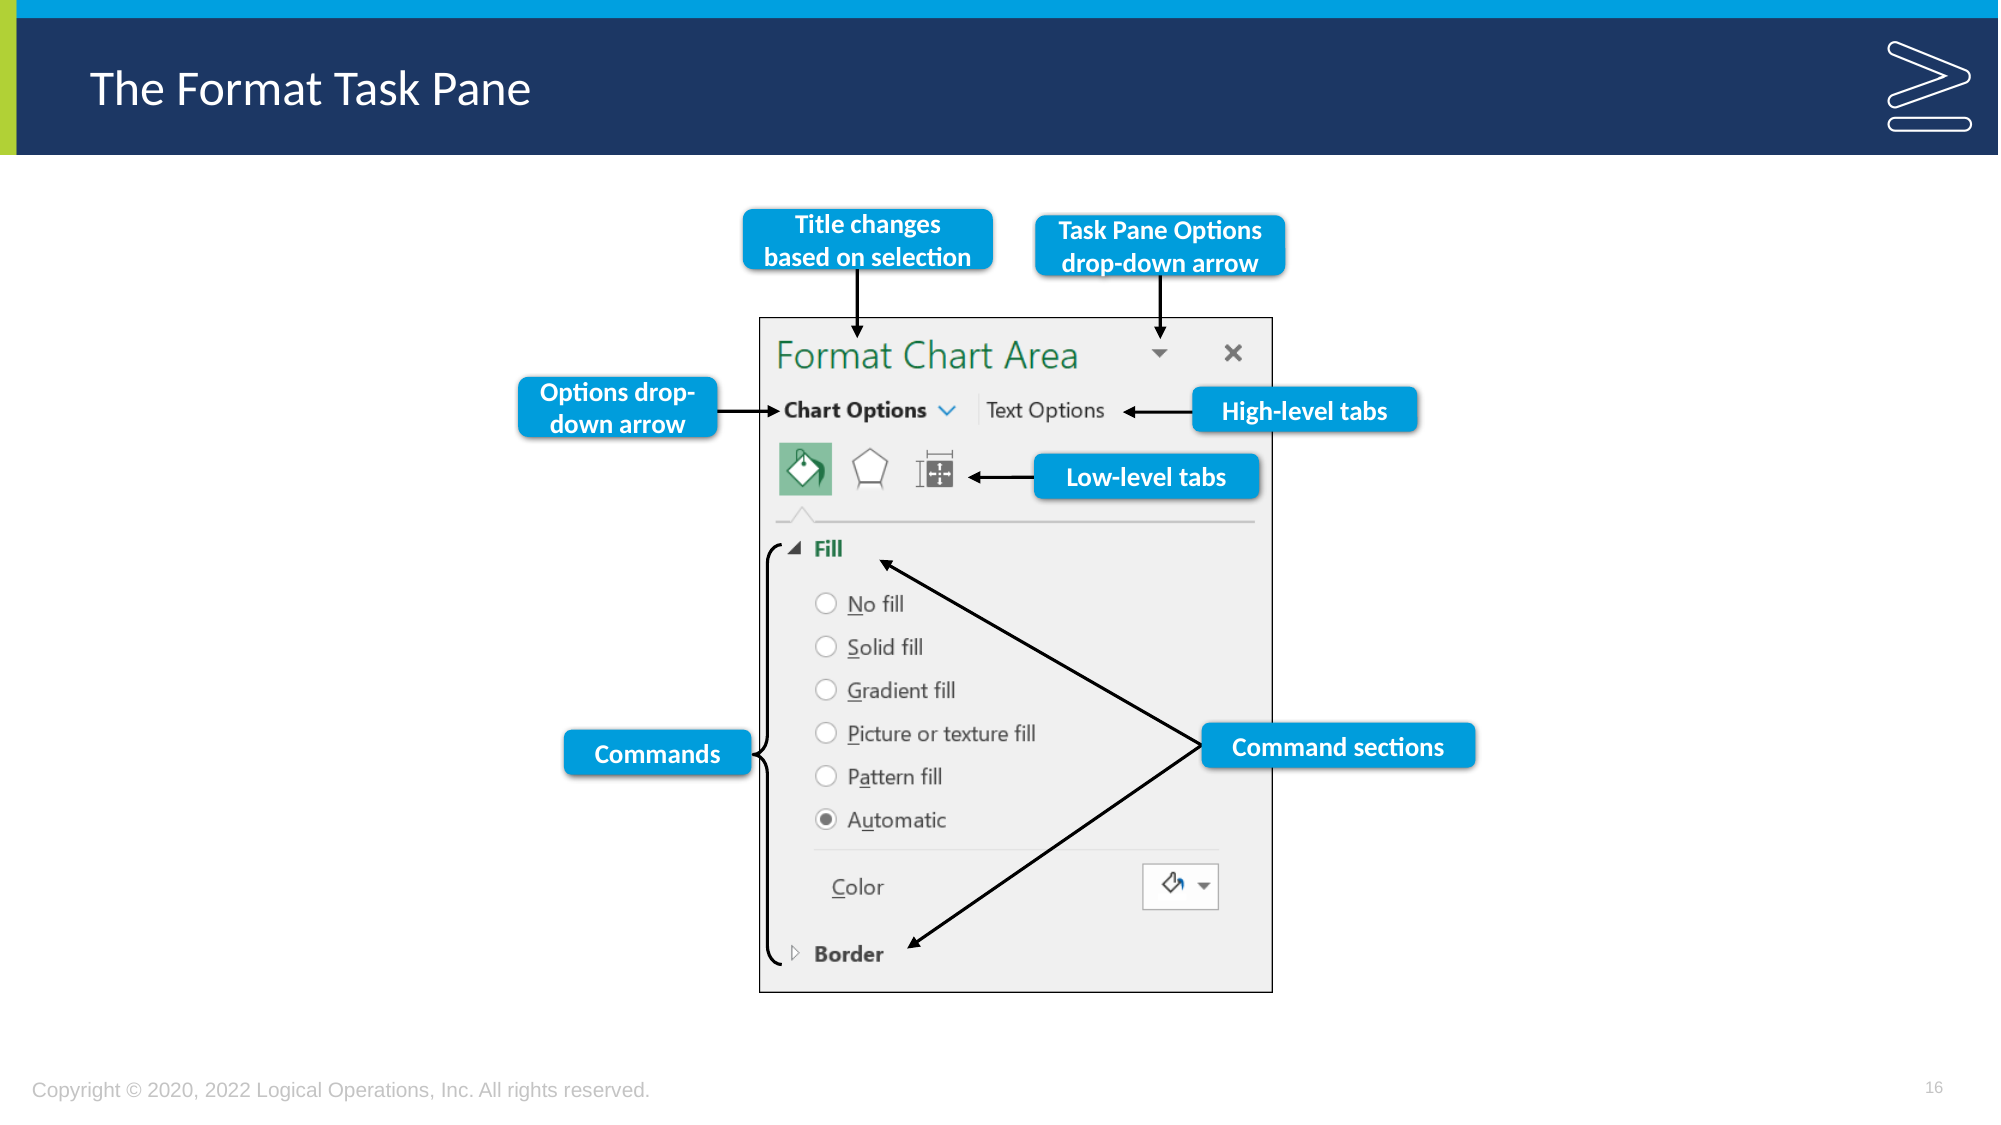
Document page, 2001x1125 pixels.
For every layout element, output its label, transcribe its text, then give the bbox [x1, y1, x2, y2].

picture [1850, 19, 1998, 155]
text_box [518, 208, 1476, 993]
title The Format Task Pane [74, 16, 1850, 155]
picture [0, 0, 74, 155]
slide_number 16 [1491, 1057, 1959, 1118]
